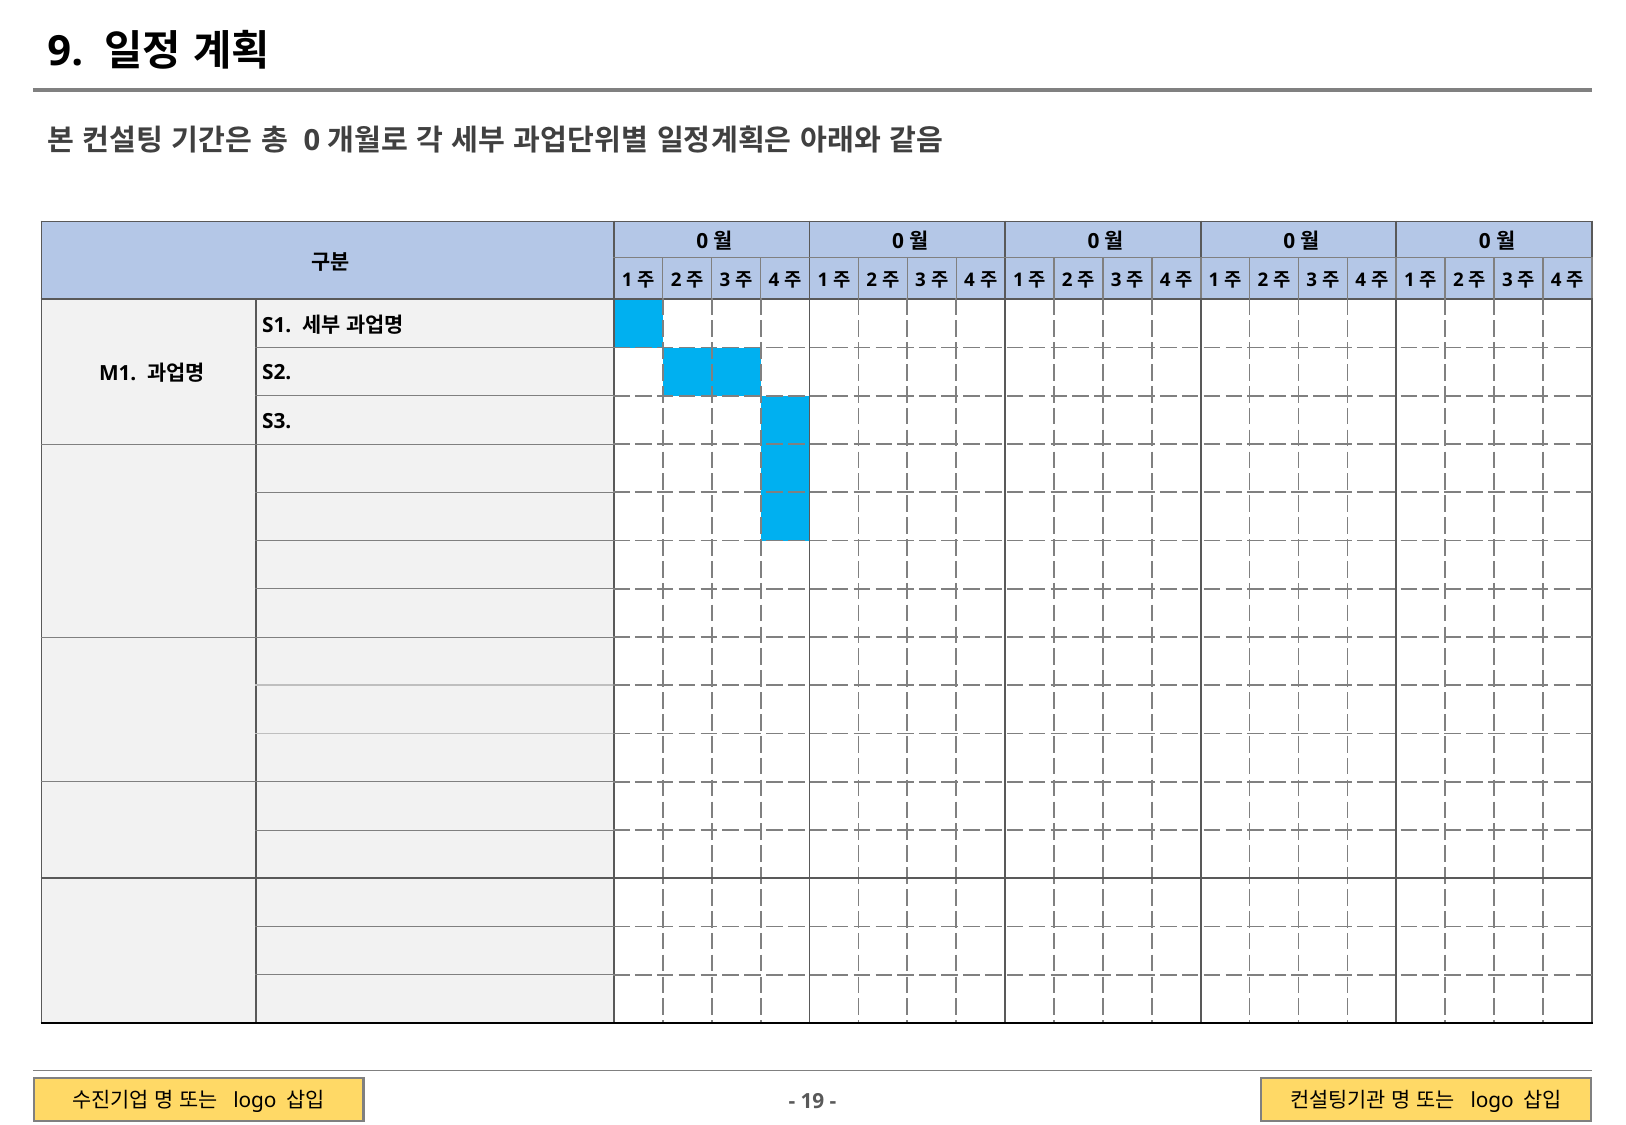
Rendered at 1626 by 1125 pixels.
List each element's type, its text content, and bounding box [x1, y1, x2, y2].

table_cell [1445, 685, 1494, 734]
table_cell [1054, 541, 1103, 589]
table_cell [907, 637, 956, 685]
table_cell [956, 734, 1004, 782]
table_cell [1445, 879, 1494, 927]
table_cell [1445, 300, 1494, 348]
table_cell [1347, 782, 1395, 830]
table_cell [858, 300, 907, 348]
table_cell [761, 396, 809, 444]
table_cell [858, 782, 907, 830]
table_cell [615, 975, 663, 1022]
table_cell [1445, 734, 1494, 782]
table_cell [907, 734, 956, 782]
table_cell [663, 830, 712, 877]
table_cell [761, 348, 809, 396]
table_cell [1152, 637, 1200, 685]
table_cell [1299, 541, 1347, 589]
table_cell [257, 493, 613, 540]
table_cell [1347, 927, 1395, 975]
table_cell [257, 445, 613, 492]
table_cell [1202, 348, 1250, 396]
table_cell [1494, 541, 1543, 589]
table_cell [858, 396, 907, 444]
table_cell 3주 [908, 258, 956, 298]
table_cell [712, 396, 761, 444]
table_cell [1152, 782, 1200, 830]
table_cell [858, 879, 907, 927]
table_cell [1054, 830, 1103, 877]
table_cell [615, 830, 663, 877]
table_cell [1397, 396, 1445, 444]
table_cell [1397, 348, 1445, 396]
table_cell 2주 [1055, 258, 1102, 298]
table_cell [956, 300, 1004, 348]
table_cell [712, 782, 761, 830]
table_cell [761, 637, 809, 685]
table_cell [1250, 975, 1299, 1022]
table_cell [712, 541, 761, 589]
table_cell [956, 879, 1004, 927]
table_cell [1299, 927, 1347, 975]
table_cell [1250, 444, 1299, 492]
table_cell [1103, 589, 1152, 637]
table_cell 4주 [1544, 258, 1591, 298]
table_cell [907, 879, 956, 927]
table_cell [1152, 830, 1200, 877]
table_cell [956, 492, 1004, 541]
table_cell [1202, 444, 1250, 492]
table_cell [1347, 685, 1395, 734]
table_cell [956, 782, 1004, 830]
table_cell [810, 492, 858, 541]
table_cell [1494, 830, 1543, 877]
table_cell [907, 685, 956, 734]
table_cell 1주 [810, 258, 858, 298]
table_cell [1054, 300, 1103, 348]
table_cell [712, 637, 761, 685]
table_cell [761, 830, 809, 877]
table_cell [1543, 492, 1591, 541]
table_cell [1250, 589, 1299, 637]
table_cell [810, 927, 858, 975]
table_cell [858, 637, 907, 685]
table_header 0월 [1006, 222, 1200, 257]
table_cell [858, 492, 907, 541]
table_cell [712, 879, 761, 927]
table_cell [1347, 348, 1395, 396]
table_cell [1250, 685, 1299, 734]
table_cell [1103, 782, 1152, 830]
table_cell [761, 492, 809, 541]
table_cell [1152, 734, 1200, 782]
table_cell S1. 세부 과업명 [257, 300, 613, 347]
table_cell [1006, 927, 1054, 975]
table_cell [1299, 348, 1347, 396]
table_cell [1347, 734, 1395, 782]
table_cell [1543, 348, 1591, 396]
table_cell [663, 492, 712, 541]
table_cell [1054, 734, 1103, 782]
table_cell [1103, 975, 1152, 1022]
table_cell 3주 [1495, 258, 1542, 298]
table_cell [1445, 589, 1494, 637]
table_cell [663, 300, 712, 348]
table_cell [761, 782, 809, 830]
table_cell [663, 927, 712, 975]
table_cell [907, 492, 956, 541]
table_cell [663, 637, 712, 685]
table_cell [1103, 541, 1152, 589]
table_cell [1202, 879, 1250, 927]
table_cell [1494, 300, 1543, 348]
table_cell [761, 927, 809, 975]
table_cell [1152, 300, 1200, 348]
table_cell [712, 444, 761, 492]
table_cell [1494, 348, 1543, 396]
table_cell [1347, 879, 1395, 927]
table_cell [1103, 444, 1152, 492]
table_cell [663, 685, 712, 734]
table_cell [761, 300, 809, 348]
table_cell [615, 348, 663, 396]
table_cell [615, 782, 663, 830]
table_cell [1397, 685, 1445, 734]
table_cell S2. [257, 348, 613, 395]
table_cell [1250, 927, 1299, 975]
table_cell [1054, 348, 1103, 396]
table_cell [712, 300, 761, 348]
table_cell 4주 [761, 258, 809, 298]
table_cell [1103, 830, 1152, 877]
table_cell [257, 927, 613, 974]
table_cell [1445, 492, 1494, 541]
table_cell [1494, 444, 1543, 492]
table_cell 3주 [1104, 258, 1151, 298]
table_cell [1006, 492, 1054, 541]
table_cell [1250, 782, 1299, 830]
table_cell 1주 [1006, 258, 1053, 298]
table_cell [1202, 927, 1250, 975]
table_cell [257, 975, 613, 1022]
table_cell [1006, 396, 1054, 444]
table_cell [858, 975, 907, 1022]
table_cell [1152, 444, 1200, 492]
table_cell [1054, 975, 1103, 1022]
table_cell [1543, 444, 1591, 492]
table_cell [1202, 637, 1250, 685]
table_cell [1202, 830, 1250, 877]
table_cell [1445, 396, 1494, 444]
table_cell [1299, 492, 1347, 541]
table_cell [615, 685, 663, 734]
table_cell [712, 830, 761, 877]
table_cell [907, 348, 956, 396]
table_cell [615, 927, 663, 975]
table_cell [810, 444, 858, 492]
table_cell [1202, 734, 1250, 782]
table_cell [761, 975, 809, 1022]
table_cell 4주 [1348, 258, 1395, 298]
table_cell [1006, 589, 1054, 637]
table_cell [712, 927, 761, 975]
table_cell [1543, 685, 1591, 734]
table_cell [1347, 830, 1395, 877]
table_cell [1299, 444, 1347, 492]
table_cell [663, 541, 712, 589]
table_cell [1445, 782, 1494, 830]
table_cell [1299, 975, 1347, 1022]
table_cell 1주 [1202, 258, 1249, 298]
table_header 0월 [1202, 222, 1395, 257]
table_cell [1103, 492, 1152, 541]
table_cell [1006, 734, 1054, 782]
table_cell [1202, 396, 1250, 444]
table_cell [858, 927, 907, 975]
text_box 9. 일정 계획 [32, 16, 1061, 81]
table_cell [1299, 396, 1347, 444]
table_cell [1543, 300, 1591, 348]
table_cell [1299, 830, 1347, 877]
table_cell [1006, 879, 1054, 927]
table_cell [1299, 300, 1347, 348]
table_cell [956, 348, 1004, 396]
table_cell [858, 685, 907, 734]
table_cell [1347, 589, 1395, 637]
table_cell [1006, 782, 1054, 830]
table_cell [1054, 396, 1103, 444]
table_cell [615, 492, 663, 541]
table_cell [956, 975, 1004, 1022]
table_cell [1445, 637, 1494, 685]
table_cell [663, 444, 712, 492]
table_cell [907, 782, 956, 830]
table_cell [1397, 975, 1445, 1022]
table_cell [858, 444, 907, 492]
table_cell [1103, 396, 1152, 444]
table_cell [1152, 541, 1200, 589]
table_cell [761, 541, 809, 589]
table_cell [257, 589, 613, 637]
table_cell [1054, 444, 1103, 492]
table_cell [1103, 734, 1152, 782]
table_cell [1054, 637, 1103, 685]
table_cell [810, 975, 858, 1022]
table_cell [1202, 782, 1250, 830]
table_cell [1494, 637, 1543, 685]
table_cell [1397, 444, 1445, 492]
table_cell [1494, 734, 1543, 782]
table_cell [712, 734, 761, 782]
table_cell [1347, 300, 1395, 348]
table_cell [907, 541, 956, 589]
table_cell [1250, 541, 1299, 589]
table_cell 4주 [957, 258, 1004, 298]
table_cell [1445, 541, 1494, 589]
table_cell [907, 975, 956, 1022]
table_cell [1006, 830, 1054, 877]
table_cell [615, 396, 663, 444]
table_cell [1152, 685, 1200, 734]
table_cell [615, 589, 663, 637]
table_cell [1347, 975, 1395, 1022]
table_cell [1494, 975, 1543, 1022]
table_cell [1543, 637, 1591, 685]
table_cell 2주 [1250, 258, 1298, 298]
table_cell [1543, 541, 1591, 589]
table_cell [1250, 492, 1299, 541]
table_cell [956, 685, 1004, 734]
table_cell [1299, 879, 1347, 927]
table_cell [1054, 879, 1103, 927]
table_cell [1250, 734, 1299, 782]
table_cell [663, 782, 712, 830]
table_cell [1494, 927, 1543, 975]
table_cell [810, 685, 858, 734]
table_header 0월 [615, 222, 809, 257]
table_cell [907, 830, 956, 877]
table_cell [1445, 927, 1494, 975]
table_cell [663, 975, 712, 1022]
table_cell [1494, 492, 1543, 541]
table_cell [907, 300, 956, 348]
table_cell [615, 444, 663, 492]
table_cell 1주 [615, 258, 662, 298]
table_cell [1152, 348, 1200, 396]
table_cell 2주 [1446, 258, 1493, 298]
table_cell [1397, 879, 1445, 927]
table_cell [1054, 492, 1103, 541]
table_cell [956, 541, 1004, 589]
table_cell [615, 637, 663, 685]
table_cell [1103, 879, 1152, 927]
text_box 본 컨설팅 기간은 총 0개월로 각 세부 과업단위별 일정계획은 아래와 같음 [32, 113, 1593, 164]
table_cell [1543, 396, 1591, 444]
table_cell [1445, 348, 1494, 396]
table_cell [810, 734, 858, 782]
table_cell [615, 879, 663, 927]
table_cell [1494, 879, 1543, 927]
table_cell [257, 638, 613, 684]
table_cell [1103, 348, 1152, 396]
table_cell [1299, 637, 1347, 685]
table_cell [712, 348, 761, 396]
table_cell S3. [257, 396, 613, 444]
table_cell 2주 [859, 258, 907, 298]
table_cell [663, 396, 712, 444]
table_cell [1494, 782, 1543, 830]
table_cell [1445, 975, 1494, 1022]
table_cell [42, 638, 255, 781]
table_cell [1103, 300, 1152, 348]
table_cell [1397, 927, 1445, 975]
table_cell [1054, 927, 1103, 975]
table_cell [858, 348, 907, 396]
table_cell [42, 445, 255, 637]
table_cell [1152, 975, 1200, 1022]
table_cell [956, 637, 1004, 685]
table_cell [1299, 589, 1347, 637]
table_cell [712, 685, 761, 734]
table_cell [858, 541, 907, 589]
table_cell [1347, 492, 1395, 541]
table_cell [663, 879, 712, 927]
table_cell [1543, 879, 1591, 927]
table_cell [1202, 685, 1250, 734]
table_cell [1397, 589, 1445, 637]
table_cell [810, 589, 858, 637]
table_cell [1006, 975, 1054, 1022]
table_cell 2주 [663, 258, 711, 298]
table_cell [761, 879, 809, 927]
table_cell [615, 734, 663, 782]
table_cell [1543, 734, 1591, 782]
table_cell [1347, 396, 1395, 444]
table_cell [712, 492, 761, 541]
table_cell [1250, 830, 1299, 877]
table_cell [810, 541, 858, 589]
table_cell [1543, 589, 1591, 637]
table_cell [1103, 927, 1152, 975]
table_cell [810, 396, 858, 444]
table_cell [1250, 300, 1299, 348]
table_cell [257, 541, 613, 588]
table_cell [1543, 927, 1591, 975]
table_cell [615, 300, 663, 348]
table_cell [907, 396, 956, 444]
table_cell [1152, 879, 1200, 927]
table_cell [1006, 300, 1054, 348]
table_header 0월 [810, 222, 1004, 257]
table_header 0월 [1397, 222, 1591, 257]
table_cell [1202, 541, 1250, 589]
table_cell [810, 879, 858, 927]
table_cell [663, 734, 712, 782]
table_cell [1299, 685, 1347, 734]
table_cell [1250, 879, 1299, 927]
table_cell [810, 830, 858, 877]
table_cell [663, 589, 712, 637]
table_cell [1006, 685, 1054, 734]
table_cell [712, 975, 761, 1022]
table_cell [761, 444, 809, 492]
table_cell [1543, 975, 1591, 1022]
table_cell [810, 348, 858, 396]
table_cell [257, 734, 613, 781]
table_cell [1250, 348, 1299, 396]
table_cell [810, 782, 858, 830]
table_cell [761, 589, 809, 637]
table_cell [1494, 589, 1543, 637]
table_cell [1250, 396, 1299, 444]
table_cell [956, 444, 1004, 492]
table_cell [1347, 637, 1395, 685]
table_cell [1006, 637, 1054, 685]
table_cell [1299, 734, 1347, 782]
table_cell [1397, 830, 1445, 877]
table_cell [257, 879, 613, 926]
table_cell [42, 879, 255, 1022]
table_cell [663, 348, 712, 396]
table_cell [1397, 492, 1445, 541]
table_cell [761, 734, 809, 782]
table_cell [1445, 830, 1494, 877]
table_cell [956, 830, 1004, 877]
table_cell [858, 734, 907, 782]
table_cell 4주 [1153, 258, 1200, 298]
table_cell [1397, 637, 1445, 685]
table_cell [1054, 782, 1103, 830]
table_cell [761, 685, 809, 734]
table_cell [810, 300, 858, 348]
table_cell [858, 830, 907, 877]
table_cell [712, 589, 761, 637]
table_cell 1주 [1397, 258, 1444, 298]
table_cell [956, 589, 1004, 637]
table_cell [615, 541, 663, 589]
table_cell [42, 782, 255, 877]
table_cell [1397, 782, 1445, 830]
table_cell [257, 831, 613, 877]
table_cell [907, 444, 956, 492]
table_cell [1054, 589, 1103, 637]
table_cell [1397, 734, 1445, 782]
table_cell [1006, 541, 1054, 589]
table_cell [1397, 541, 1445, 589]
table_cell [1152, 492, 1200, 541]
table_cell M1. 과업명 [42, 300, 255, 444]
table_cell [1152, 589, 1200, 637]
table_cell [1006, 444, 1054, 492]
table_cell [1152, 927, 1200, 975]
table_cell [956, 396, 1004, 444]
table_cell [257, 782, 613, 830]
table_cell [907, 589, 956, 637]
table_cell [1202, 589, 1250, 637]
table_cell [1103, 685, 1152, 734]
table_cell [1347, 444, 1395, 492]
table_cell [1397, 300, 1445, 348]
table_cell [1543, 782, 1591, 830]
table_cell [956, 927, 1004, 975]
table_cell [1347, 541, 1395, 589]
table_cell [858, 589, 907, 637]
table_cell 3주 [712, 258, 760, 298]
table_cell [1054, 685, 1103, 734]
table_cell [1299, 782, 1347, 830]
table_cell [1445, 444, 1494, 492]
table_cell [810, 637, 858, 685]
table_cell [1103, 637, 1152, 685]
table_header 구분 [42, 222, 613, 298]
table_cell [907, 927, 956, 975]
table_cell [257, 686, 613, 733]
table_cell [1494, 685, 1543, 734]
table_cell [1202, 492, 1250, 541]
table_cell [1006, 348, 1054, 396]
table_cell [1250, 637, 1299, 685]
table_cell [1202, 975, 1250, 1022]
table_cell [1152, 396, 1200, 444]
table_cell [1202, 300, 1250, 348]
table_cell [1543, 830, 1591, 877]
table_cell 3주 [1299, 258, 1347, 298]
table_cell [1494, 396, 1543, 444]
